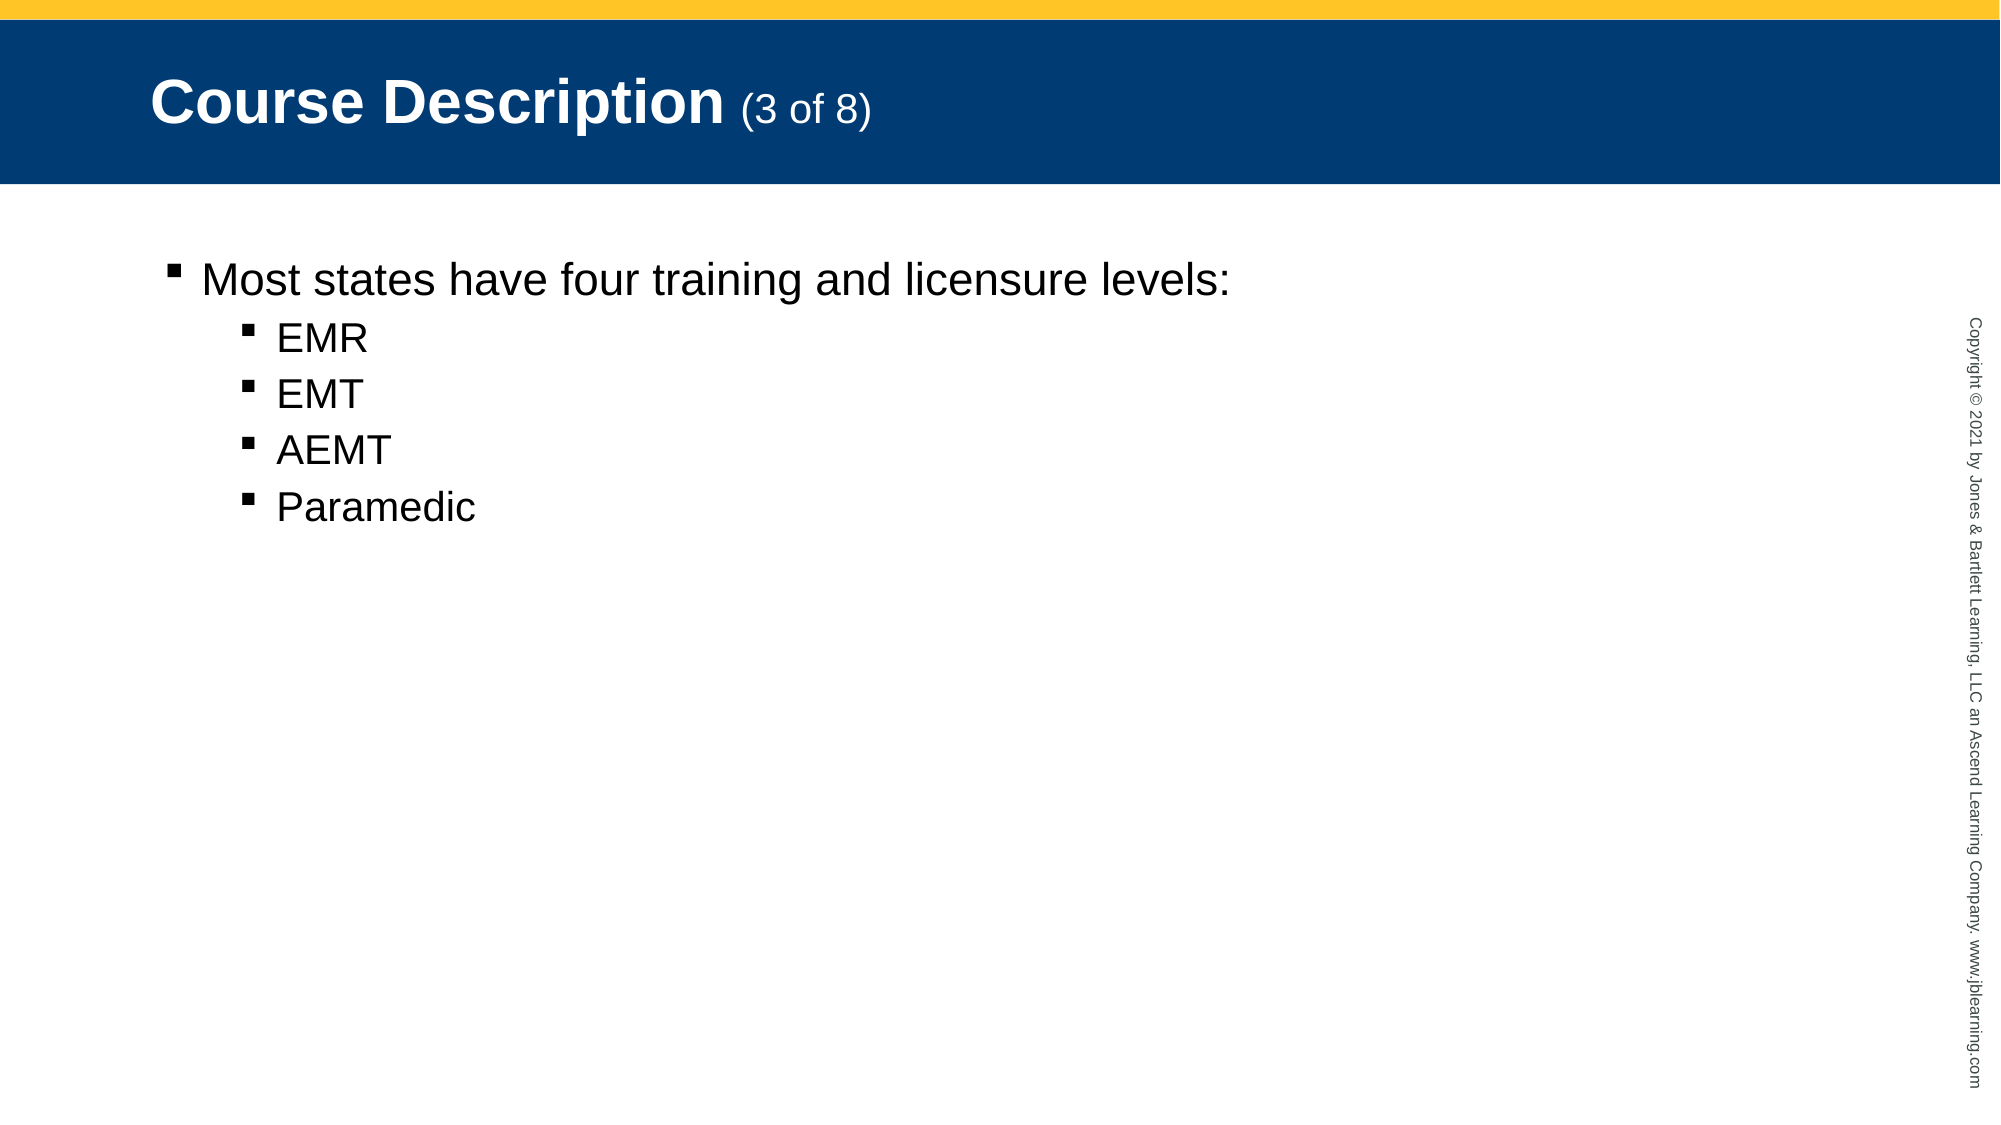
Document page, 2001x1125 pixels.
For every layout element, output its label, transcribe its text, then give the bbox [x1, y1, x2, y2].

list Most states have four training and licensure levels: EMR EMT AEMT Paramedic [148, 241, 1861, 896]
title Course Description (3 of 8) [0, 19, 2000, 185]
